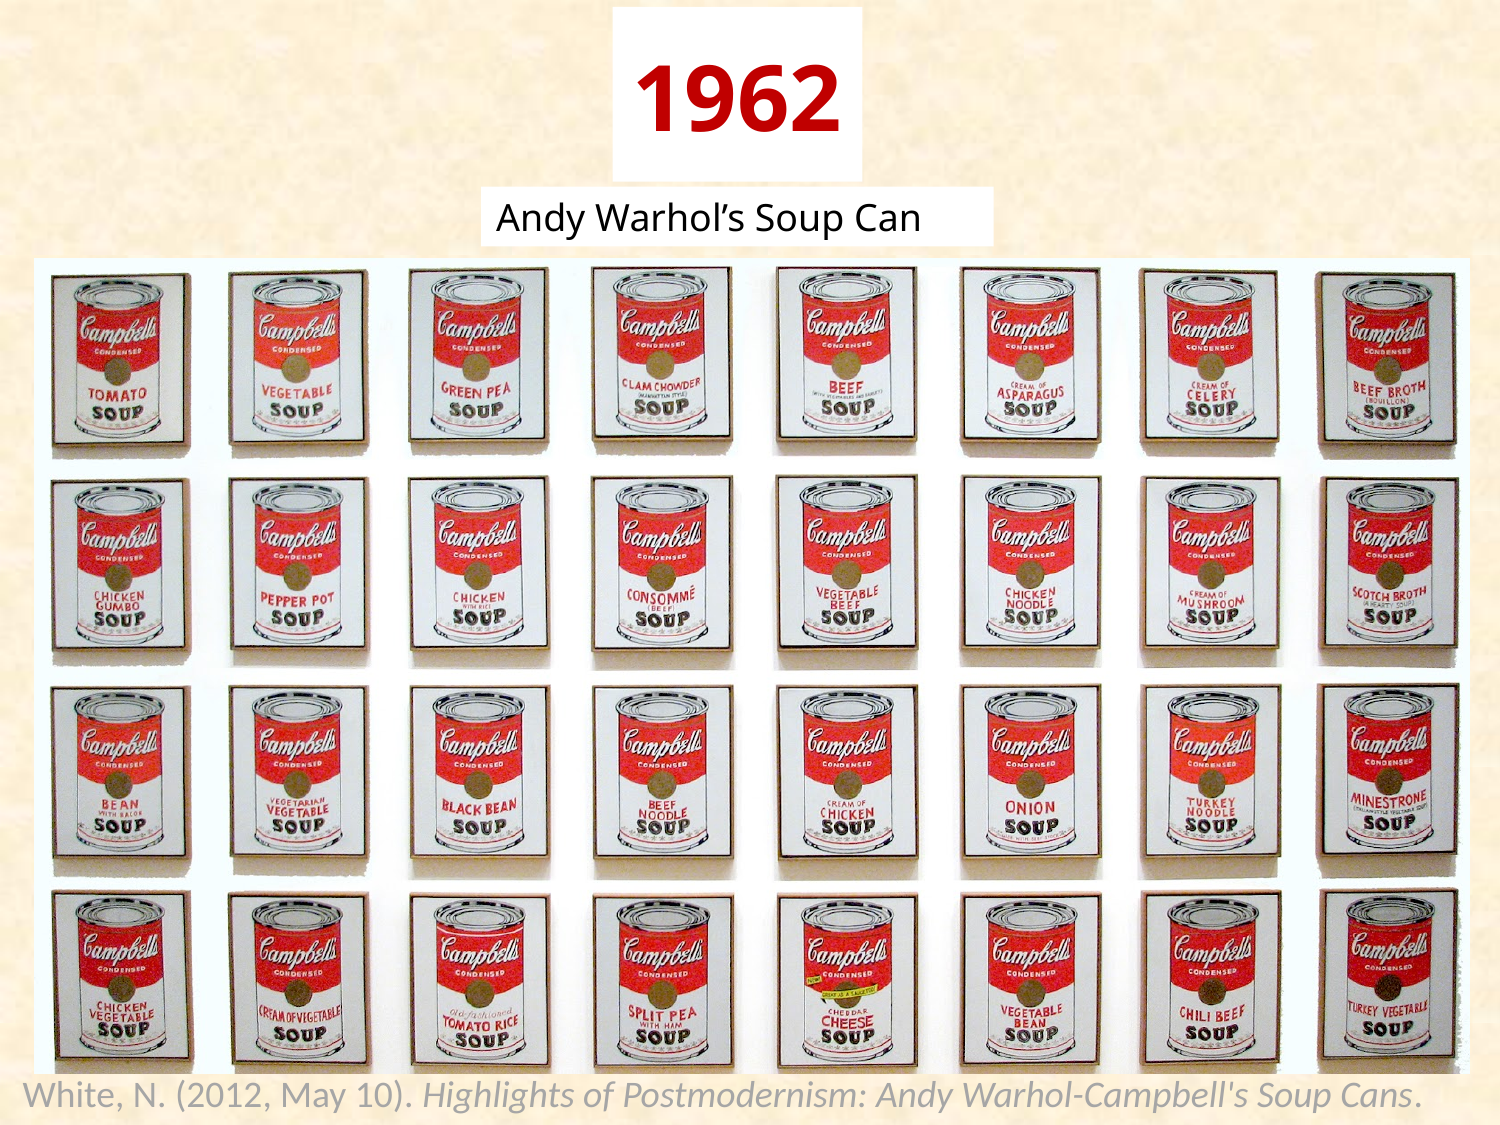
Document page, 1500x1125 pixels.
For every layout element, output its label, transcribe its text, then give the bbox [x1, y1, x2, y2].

text_box Andy Warhol’s Soup Can [481, 186, 994, 247]
text_box 1962 [612, 6, 863, 182]
picture [0, 0, 1500, 1125]
text_box White, N. (2012, May 10). Highlights of Postmodernism: Andy Warhol-Campbell's Soup Cans. [7, 1062, 1496, 1123]
